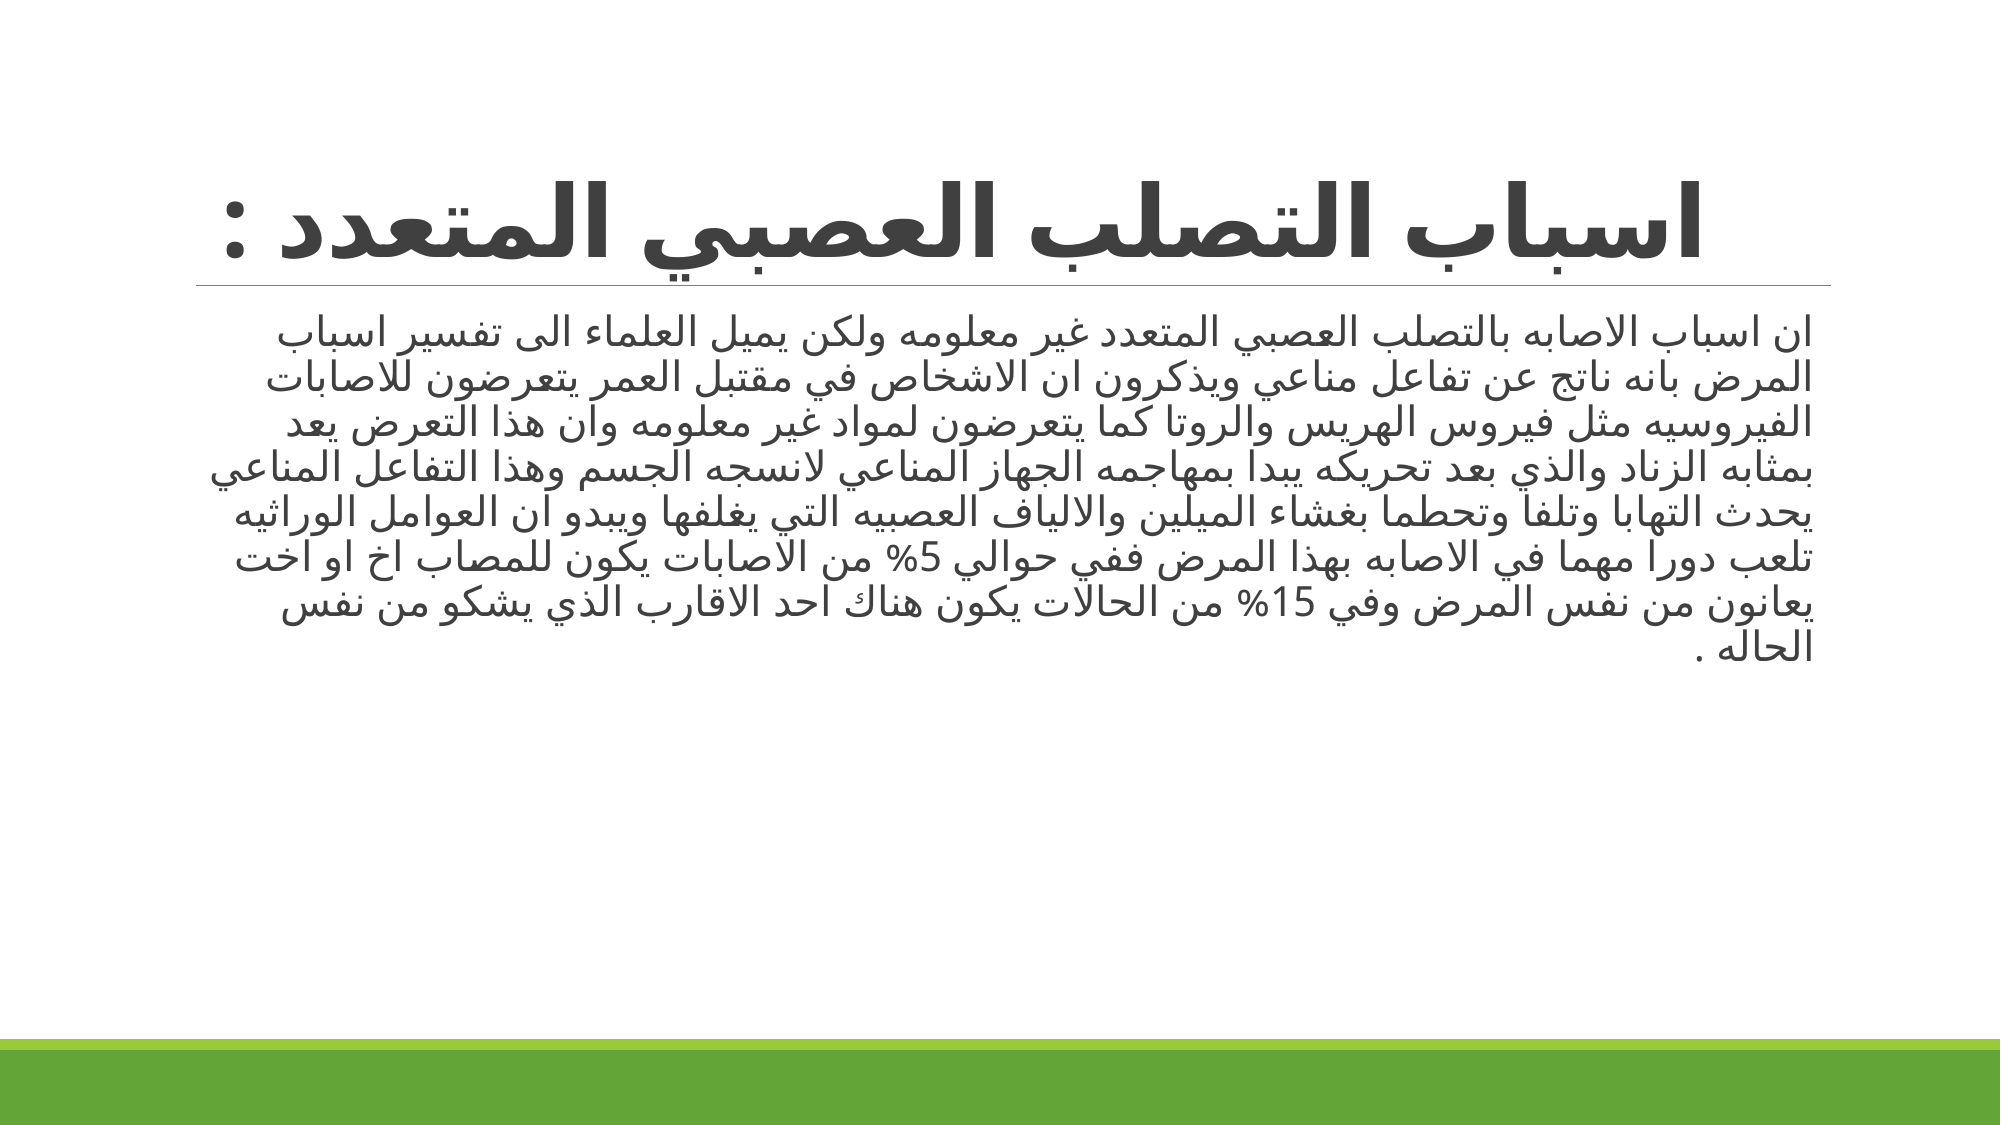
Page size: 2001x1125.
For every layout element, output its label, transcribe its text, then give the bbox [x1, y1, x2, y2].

list ان اسباب الاصابه بالتصلب العصبي المتعدد غير معلومه ولكن يميل العلماء الى تفسير اسباب المرض بانه ناتج عن تفاعل مناعي ويذكرون ان الاشخاص في مقتبل العمر يتعرضون للاصابات الفيروسيه مثل فيروس الهريس والروتا كما يتعرضون لمواد غير معلومه وان هذا التعرض يعد بمثابه الزناد والذي بعد تحريكه يبدا بمهاجمه الجهاز المناعي لانسجه الجسم وهذا التفاعل المناعي يحدث التهابا وتلفا وتحطما بغشاء الميلين والالياف العصبيه التي يغلفها ويبدو ان العوامل الوراثيه تلعب دورا مهما في الاصابه بهذا المرض ففي حوالي 5% من الاصابات يكون للمصاب اخ او اخت يعانون من نفس المرض وفي 15% من الحالات يكون هناك احد الاقارب الذي يشكو من نفس الحاله . [180, 302, 1830, 963]
title اسباب التصلب العصبي المتعدد : [180, 47, 1830, 285]
